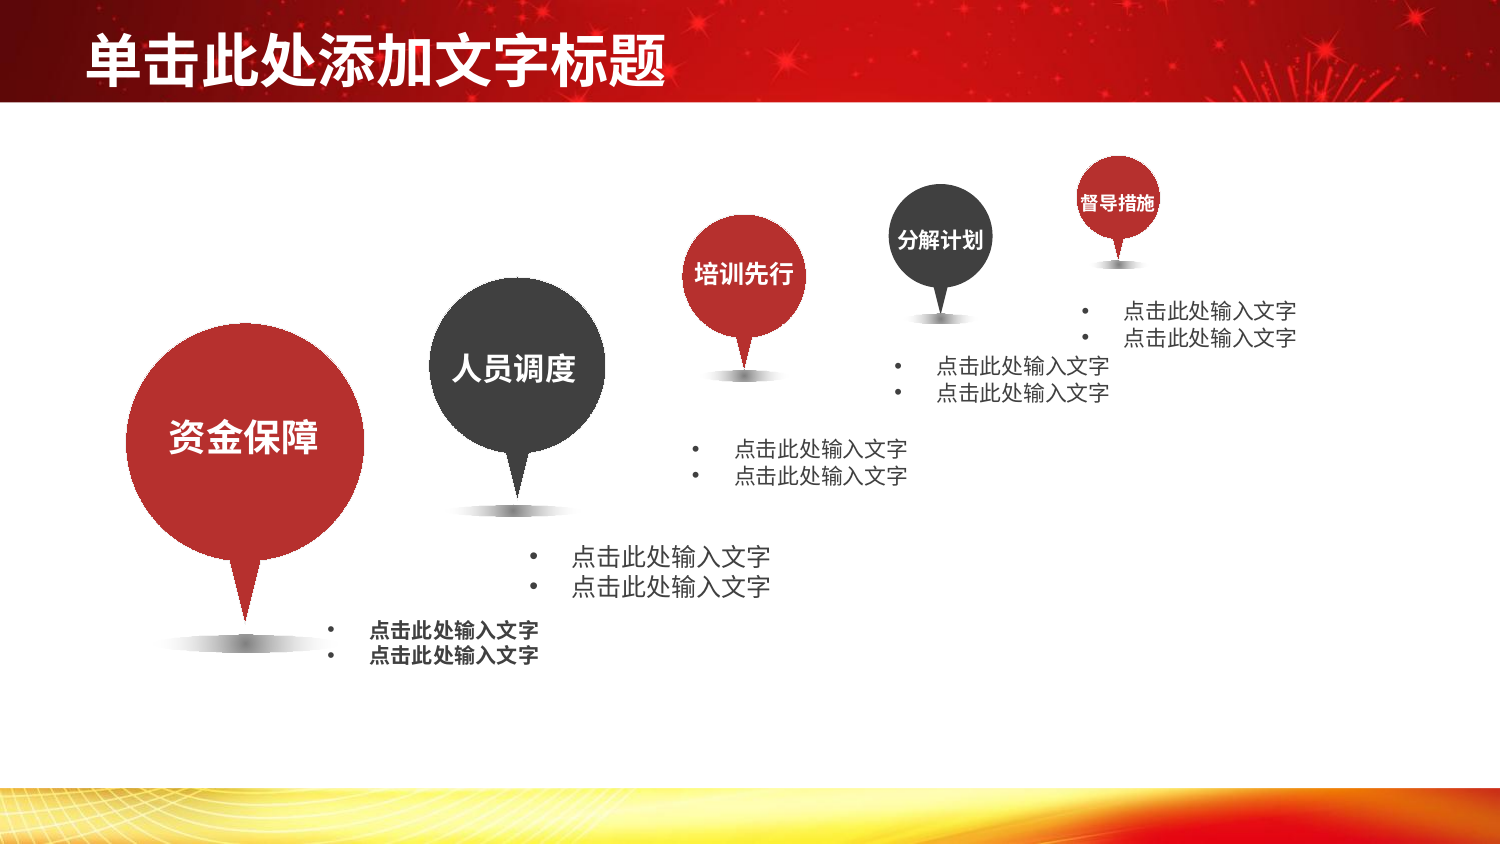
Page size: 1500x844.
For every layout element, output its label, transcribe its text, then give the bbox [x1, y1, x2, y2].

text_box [1065, 155, 1172, 269]
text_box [125, 322, 365, 653]
text_box 点击此处输入文字 点击此处输入文字 [312, 609, 555, 676]
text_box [881, 183, 1000, 324]
text_box 点击此处输入文字 点击此处输入文字 [1066, 290, 1313, 358]
text_box 点击此处输入文字 点击此处输入文字 [677, 428, 924, 496]
picture [0, 0, 1500, 102]
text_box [678, 213, 810, 381]
text_box 点击此处输入文字 点击此处输入文字 [879, 345, 1126, 413]
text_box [428, 276, 606, 517]
picture [0, 789, 1500, 844]
text_box 点击此处输入文字 点击此处输入文字 [514, 533, 787, 609]
